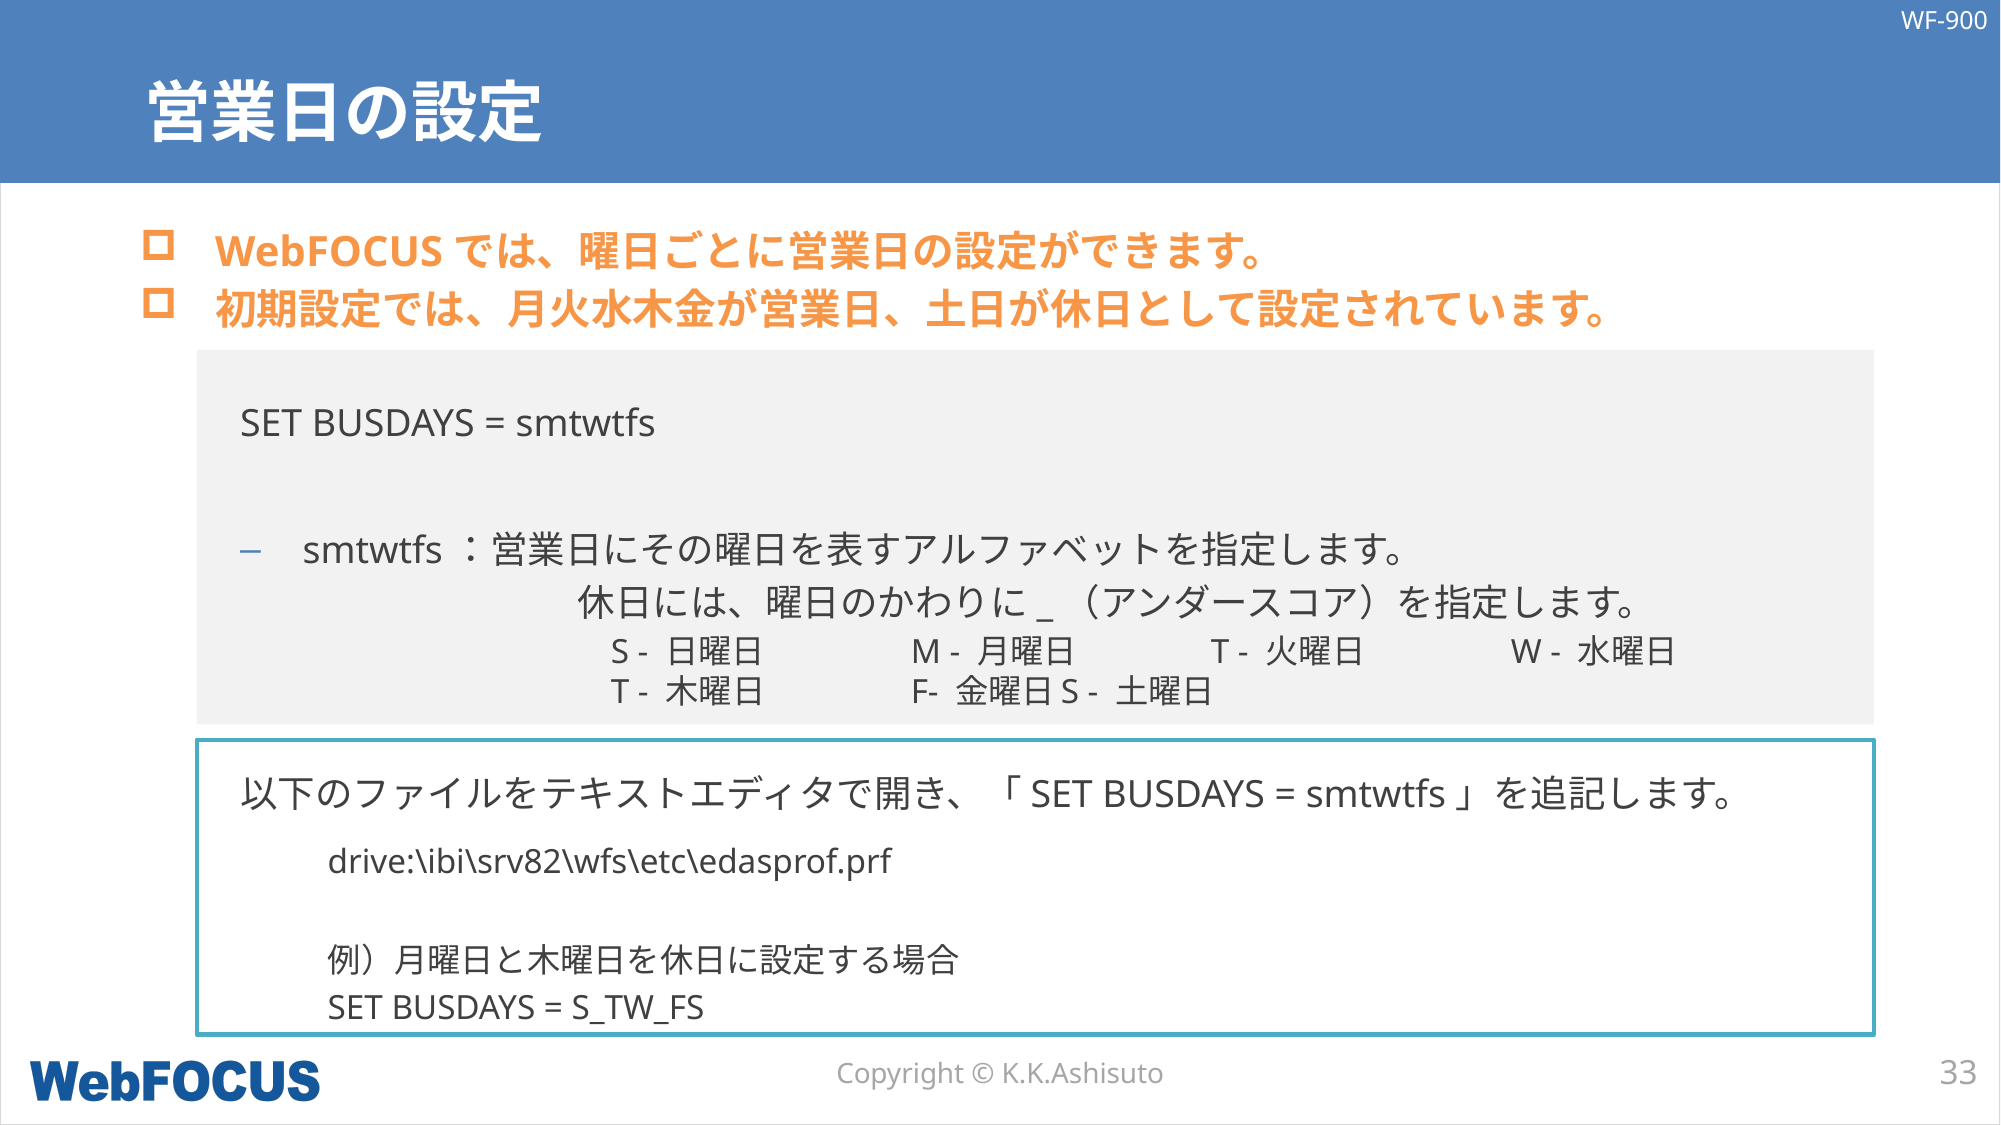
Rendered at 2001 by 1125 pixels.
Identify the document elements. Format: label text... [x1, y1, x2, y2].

title 営業日の設定 [129, 50, 1924, 169]
picture [25, 1050, 323, 1111]
text_box [195, 738, 1876, 1037]
list WebFOCUSでは、曜日ごとに営業日の設定ができます。 初期設定では、月火水木金が営業日、土日が休日として設定されています。 SET BUSDAYS = smtwtfs smtwtfs ：営業日にその曜日を表すアルファベットを指定します。 休日には、曜日のかわりに_（アンダースコア）を指定します。 S - 日曜日 M - 月曜日 T - 火曜日 W - 水曜日 T - 木曜日 F- 金曜日 S - 土曜日 以下のファイルをテキストエディタで開き、「SET BUSDAYS = smtwtfs」を追記します。 drive:\ibi\srv82\wfs\etc\edasprof.prf 例）月曜日と木曜日を休日に設定する場合 SET BUSDAYS = S_TW_FS [125, 217, 1926, 1020]
